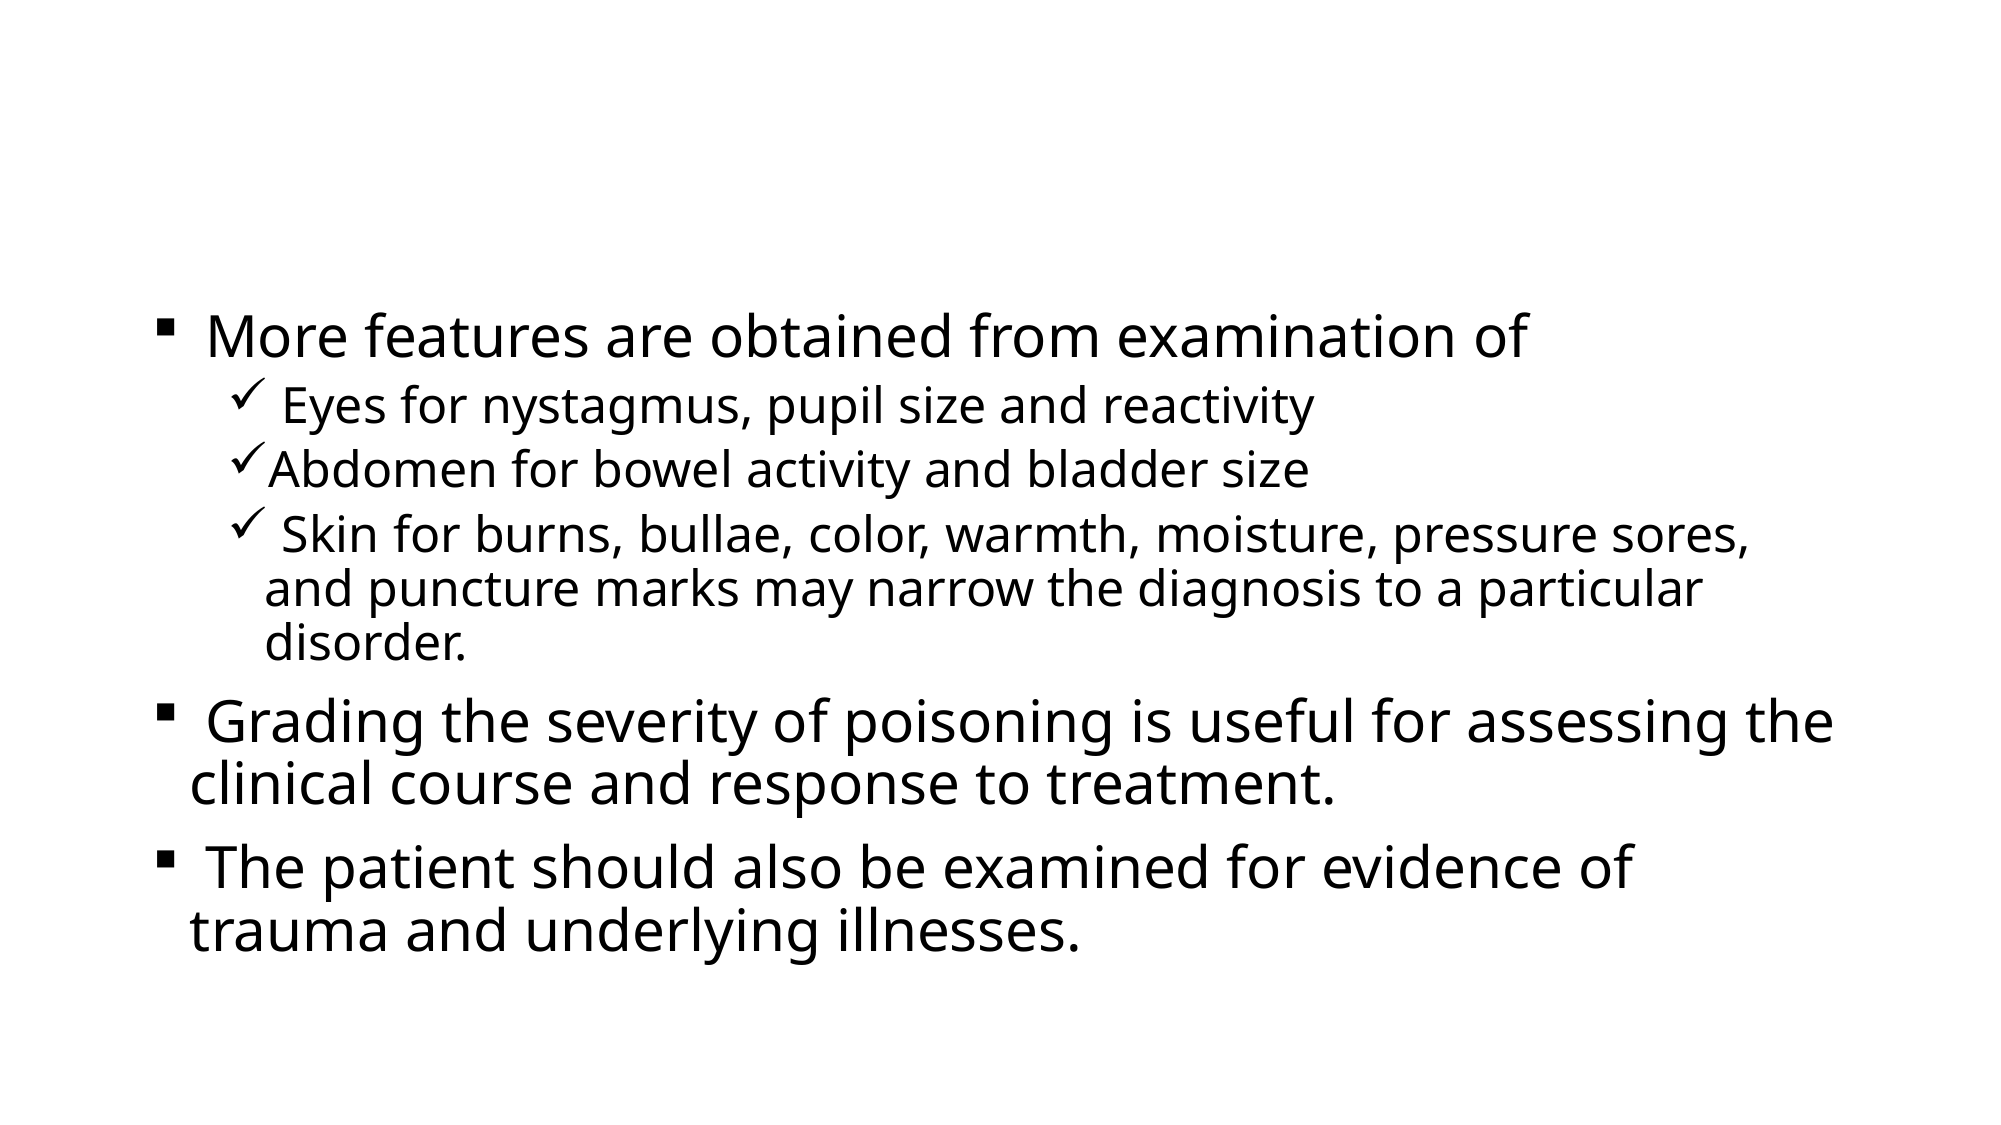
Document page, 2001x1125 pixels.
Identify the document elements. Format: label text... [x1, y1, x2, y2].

list More features are obtained from examination of Eyes for nystagmus, pupil size and reactivity Abdomen for bowel activity and bladder size Skin for burns, bullae, color, warmth, moisture, pressure sores, and puncture marks may narrow the diagnosis to a particular disorder. Grading the severity of poisoning is useful for assessing the clinical course and response to treatment. The patient should also be examined for evidence of trauma and underlying illnesses. [137, 299, 1863, 1014]
